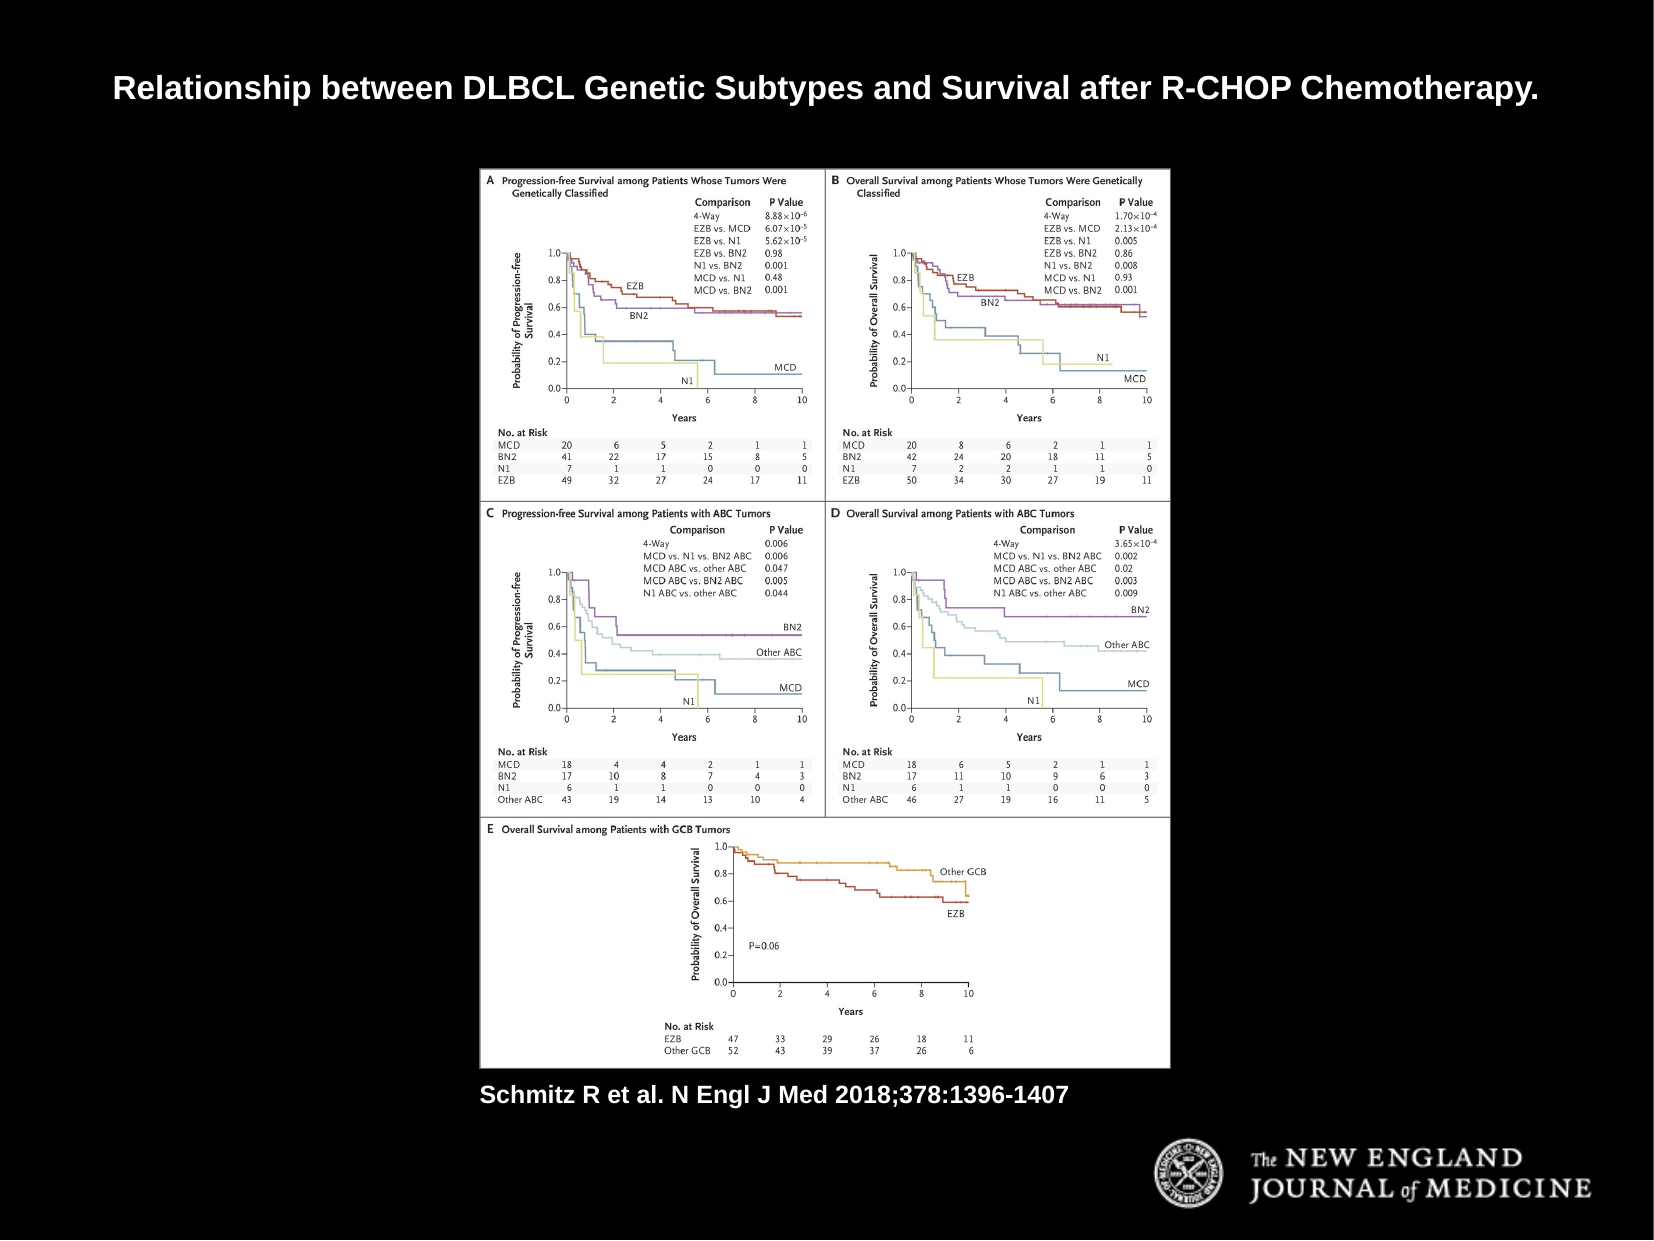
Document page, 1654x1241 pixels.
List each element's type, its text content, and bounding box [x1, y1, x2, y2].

text_box Schmitz R et al. N Engl J Med 2018;378:1396-1407 [479, 1079, 1171, 1109]
picture [479, 168, 1171, 1069]
text_box Relationship between DLBCL Genetic Subtypes and Survival after R-CHOP Chemotherapy. [58, 69, 1596, 108]
picture [1141, 1133, 1606, 1213]
